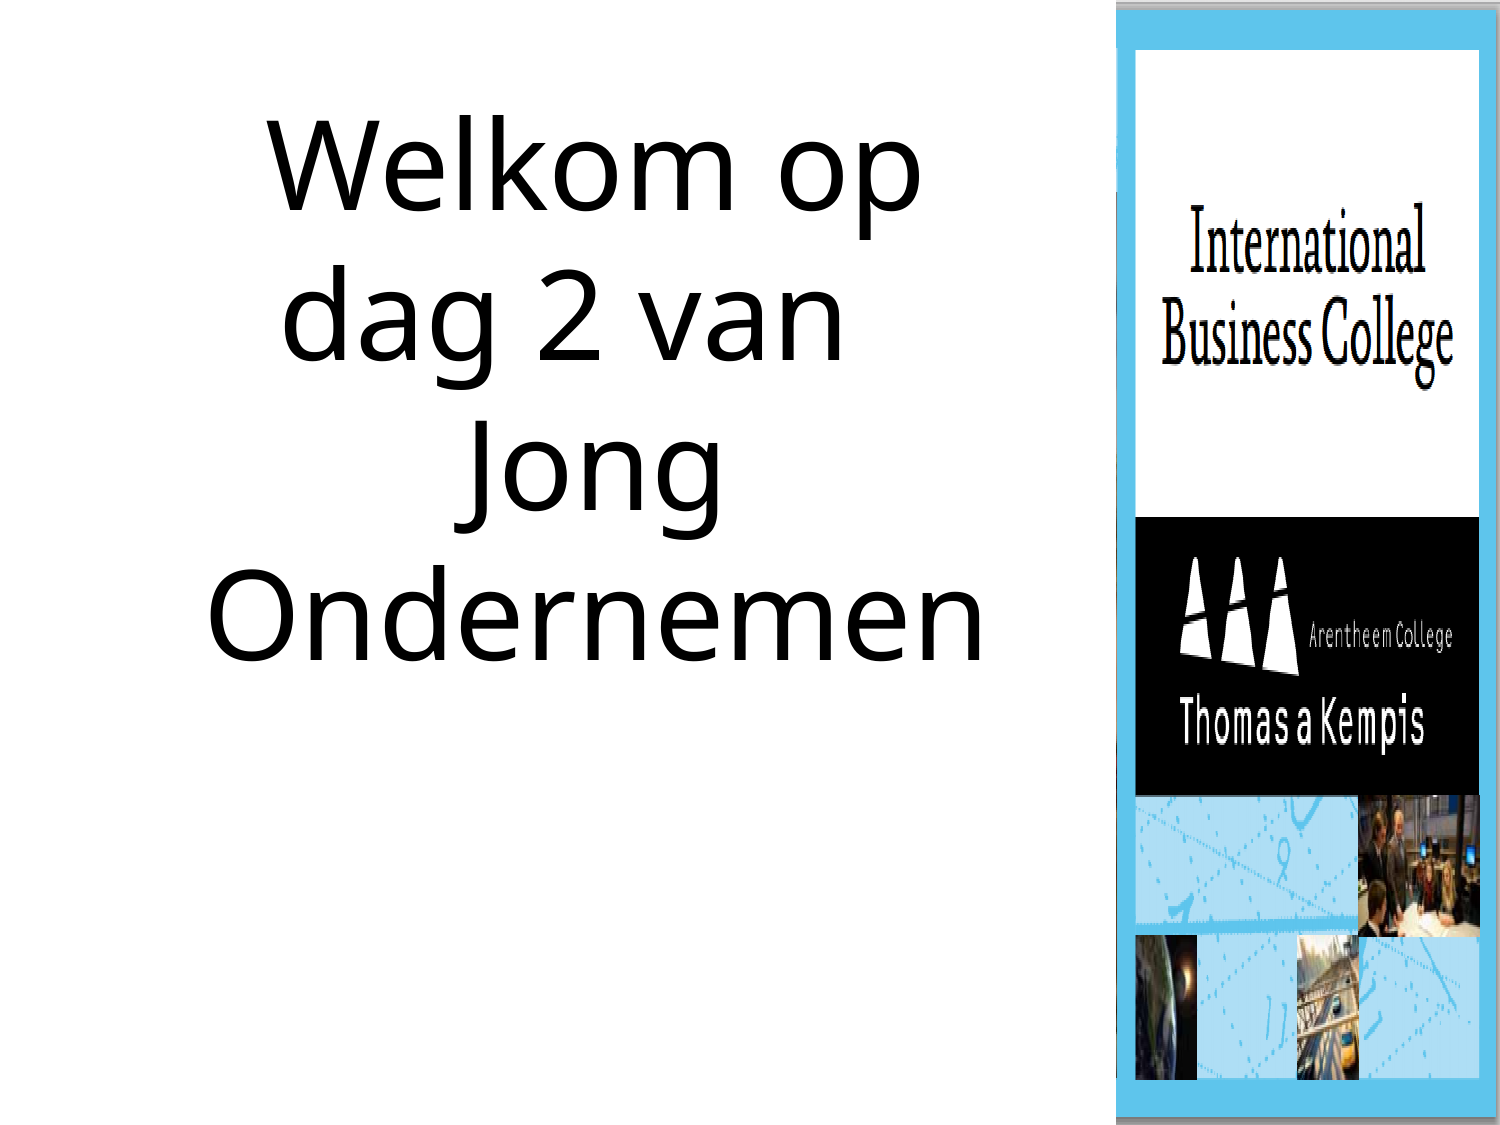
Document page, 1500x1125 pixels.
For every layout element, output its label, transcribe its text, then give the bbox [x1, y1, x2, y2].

picture [1115, 0, 1500, 1125]
text_box Welkom op dag 2 van Jong Ondernemen [159, 78, 1034, 693]
